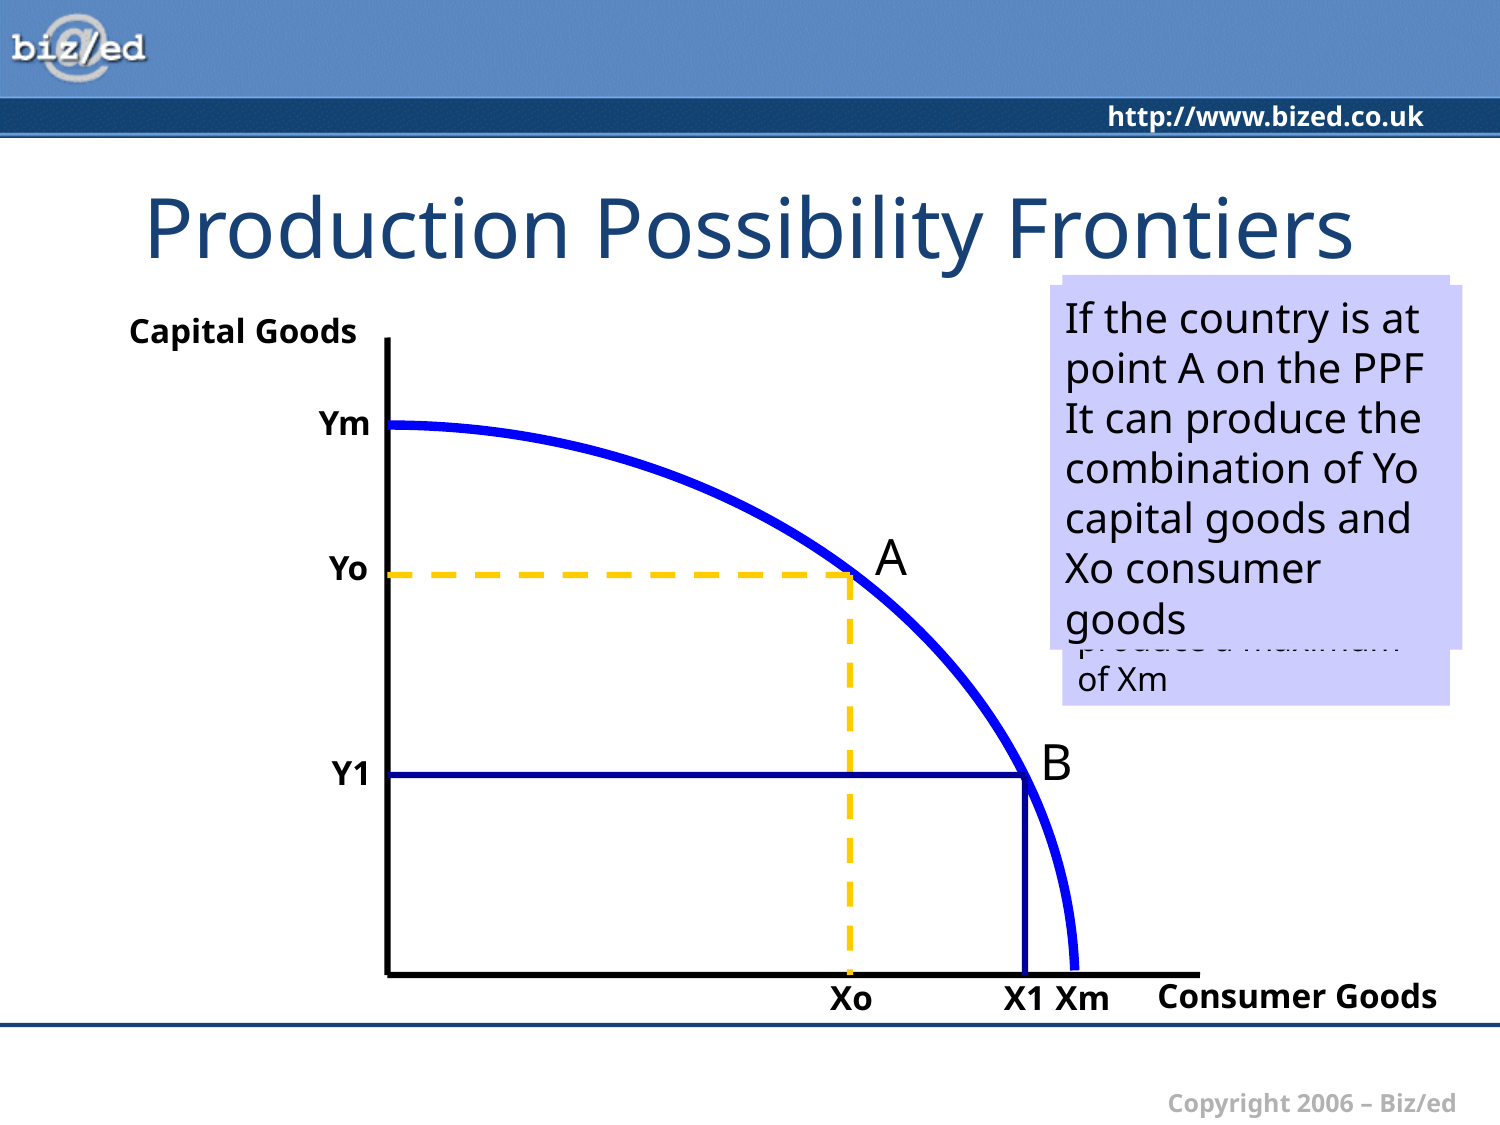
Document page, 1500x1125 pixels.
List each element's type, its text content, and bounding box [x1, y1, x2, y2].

text_box B [1026, 723, 1089, 799]
text_box If it devotes all resources to capital goods it could produce a maximum of Ym. If it devotes all its resources to consumer goods it could produce a maximum of Xm [1062, 274, 1450, 284]
text_box A [861, 517, 923, 593]
text_box Xm [1040, 969, 1126, 1025]
picture [0, 0, 1500, 138]
text_box Y1 [316, 744, 387, 800]
text_box If it devotes all resources to capital goods it could produce a maximum of Ym. If it devotes all its resources to consumer goods it could produce a maximum of Xm [1062, 650, 1450, 706]
text_box Ym [303, 394, 386, 450]
text_box X1 [989, 969, 1040, 1025]
text_box Xo [815, 969, 888, 1025]
text_box Yo [314, 540, 384, 595]
text_box [387, 425, 1075, 988]
text_box If the country is at point A on the PPF It can produce the combination of Yo capital goods and Xo consumer goods [1050, 284, 1463, 650]
text_box Consumer Goods [1142, 967, 1454, 1023]
title Production Possibility Frontiers [112, 162, 1388, 288]
text_box Capital Goods [114, 303, 373, 358]
